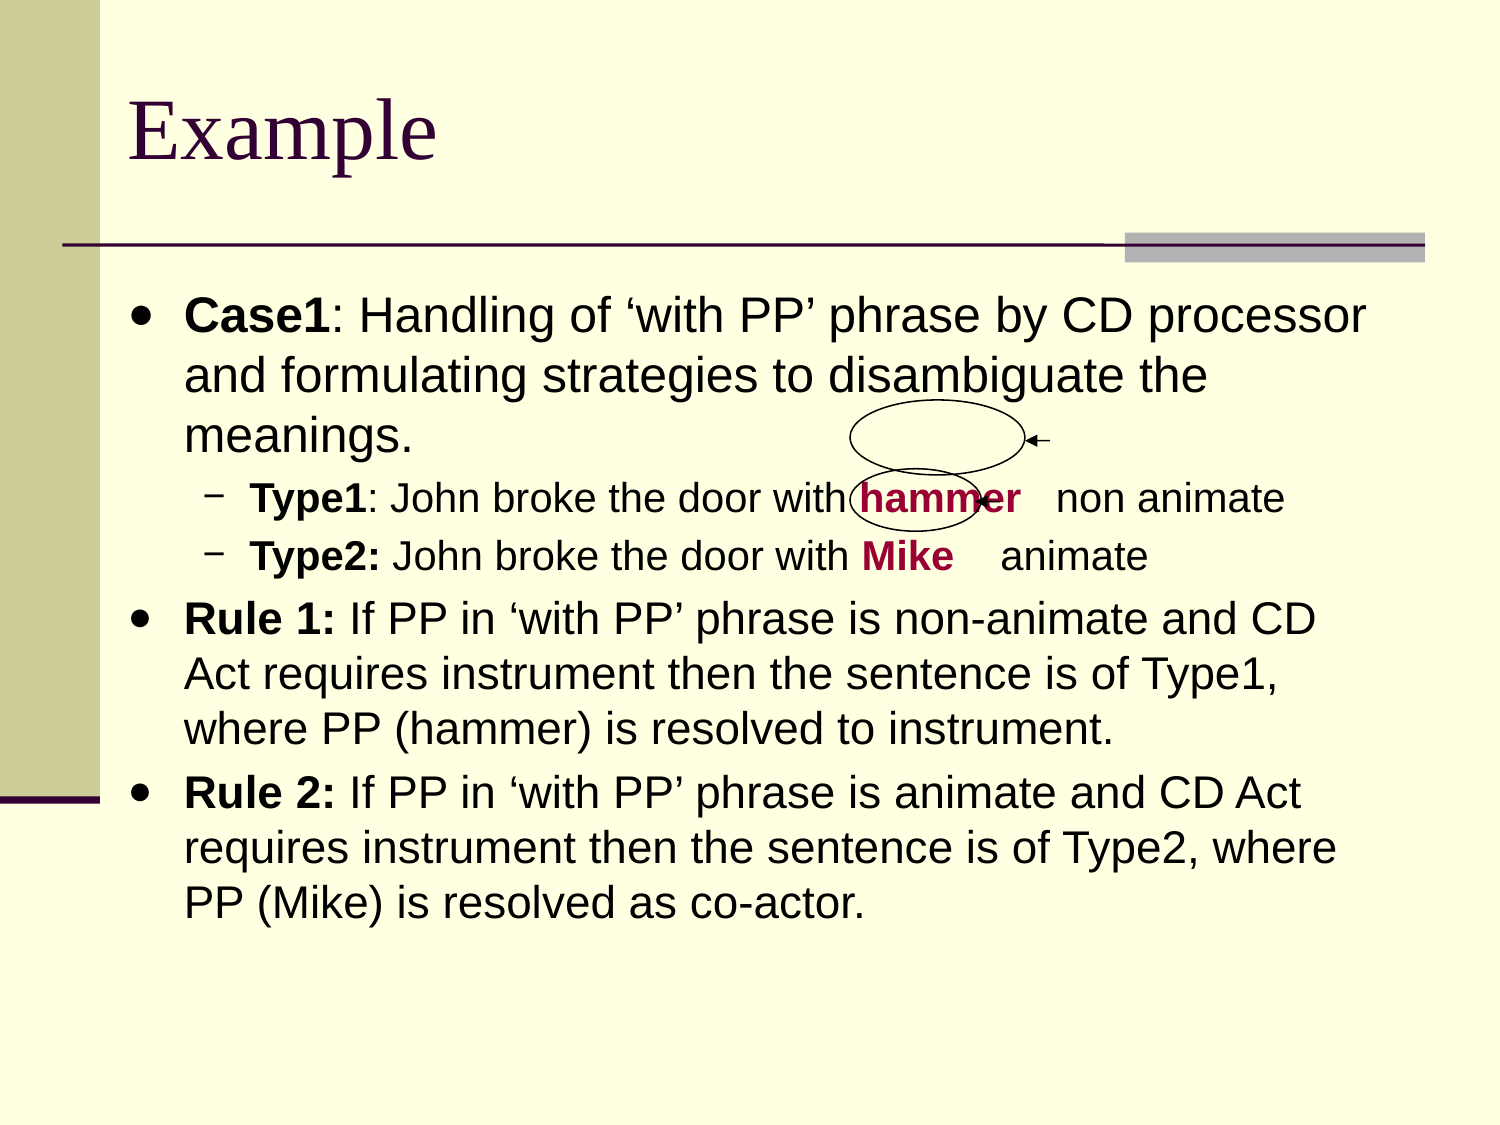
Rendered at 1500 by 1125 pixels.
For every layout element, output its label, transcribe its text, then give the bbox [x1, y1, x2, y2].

text_box [975, 495, 1000, 508]
text_box [849, 468, 981, 532]
list Case1: Handling of ‘with PP’ phrase by CD processor and formulating strategies to disambiguate the meanings. Type1: John broke the door with hammer non animate Type2: John broke the door with Mike animate Rule 1: If PP in ‘with PP’ phrase is non-animate and CD Act requires instrument then the sentence is of Type1, where PP (hammer) is resolved to instrument. Rule 2: If PP in ‘with PP’ phrase is animate and CD Act requires instrument then the sentence is of Type2, where PP (Mike) is resolved as co-actor. [112, 275, 1388, 1000]
text_box [1024, 434, 1051, 447]
title Example [112, 50, 1388, 200]
text_box [849, 399, 1025, 475]
